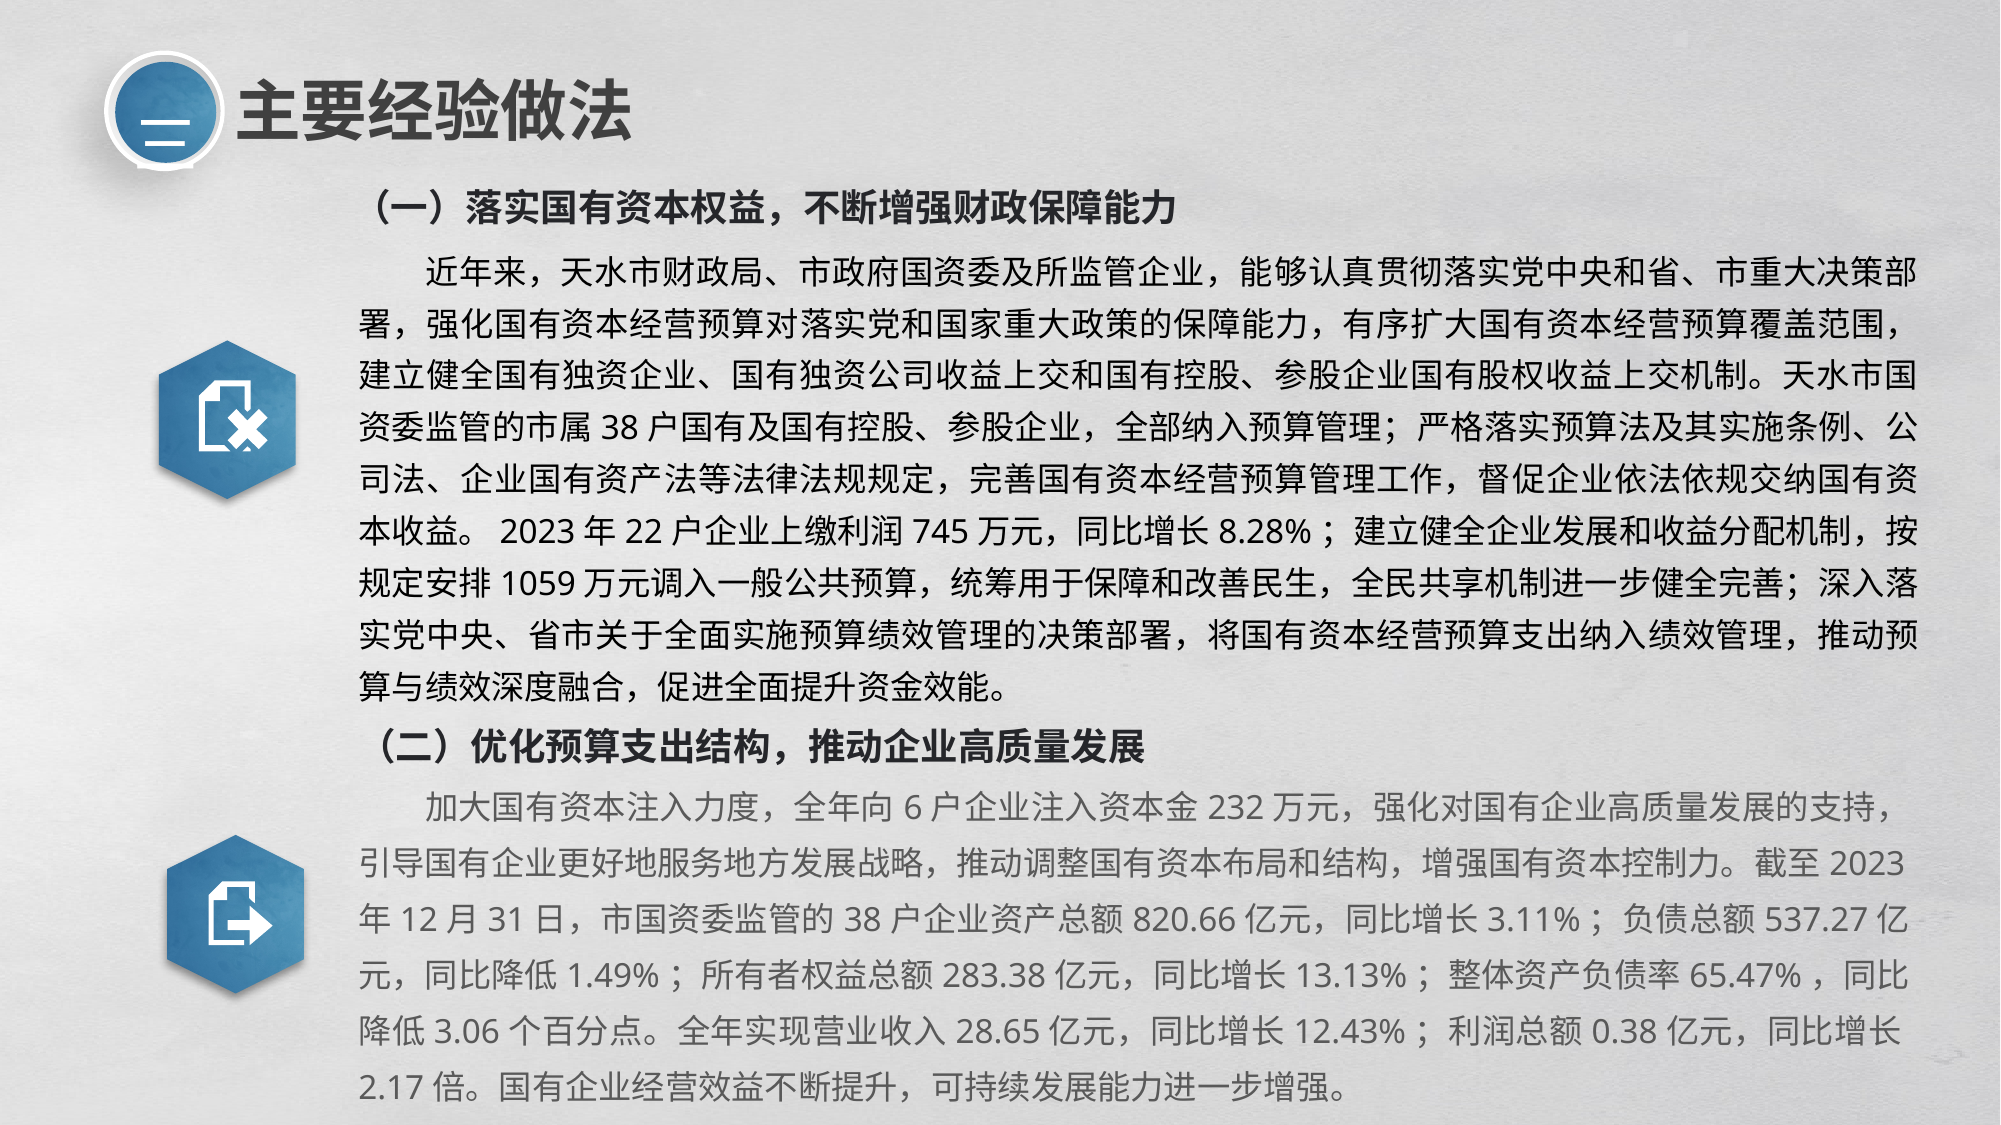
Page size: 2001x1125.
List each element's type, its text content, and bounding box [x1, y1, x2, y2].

text_box （二）优化预算支出结构，推动企业高质量发展 [343, 715, 1178, 763]
text_box 加大国有资本注入力度，全年向6户企业注入资本金232万元，强化对国有企业高质量发展的支持，引导国有企业更好地服务地方发展战略，推动调整国有资本布局和结构，增强国有资本控制力。截至2023年12月31日，市国资委监管的38户企业资产总额820.66亿元，同比增长3.11%；负债总额537.27亿元，同比降低1.49%；所有者权益总额283.38亿元，同比增长13.13%；整体资产负债率65.47%，同比降低3.06个百分点。全年实现营业收入28.65亿元，同比增长12.43%；利润总额0.38亿元，同比增长2.17倍。国有企业经营效益不断提升，可持续发展能力进一步增强。 [343, 763, 1925, 1114]
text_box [166, 834, 305, 994]
text_box 主要经验做法 [227, 61, 650, 157]
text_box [158, 340, 296, 500]
text_box （一）落实国有资本权益，不断增强财政保障能力 [338, 176, 1207, 236]
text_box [105, 30, 223, 178]
text_box 近年来，天水市财政局、市政府国资委及所监管企业，能够认真贯彻落实党中央和省、市重大决策部署，强化国有资本经营预算对落实党和国家重大政策的保障能力，有序扩大国有资本经营预算覆盖范围，建立健全国有独资企业、国有独资公司收益上交和国有控股、参股企业国有股权收益上交机制。天水市国资委监管的市属38户国有及国有控股、参股企业，全部纳入预算管理；严格落实预算法及其实施条例、公司法、企业国有资产法等法律法规规定，完善国有资本经营预算管理工作，督促企业依法依规交纳国有资本收益。2023年22户企业上缴利润745万元，同比增长8.28%；建立健全企业发展和收益分配机制，按规定安排1059万元调入一般公共预算，统筹用于保障和改善民生，全民共享机制进一步健全完善；深入落实党中央、省市关于全面实施预算绩效管理的决策部署，将国有资本经营预算支出纳入绩效管理，推动预算与绩效深度融合，促进全面提升资金效能。 [343, 231, 1934, 714]
picture [0, 0, 2001, 1125]
